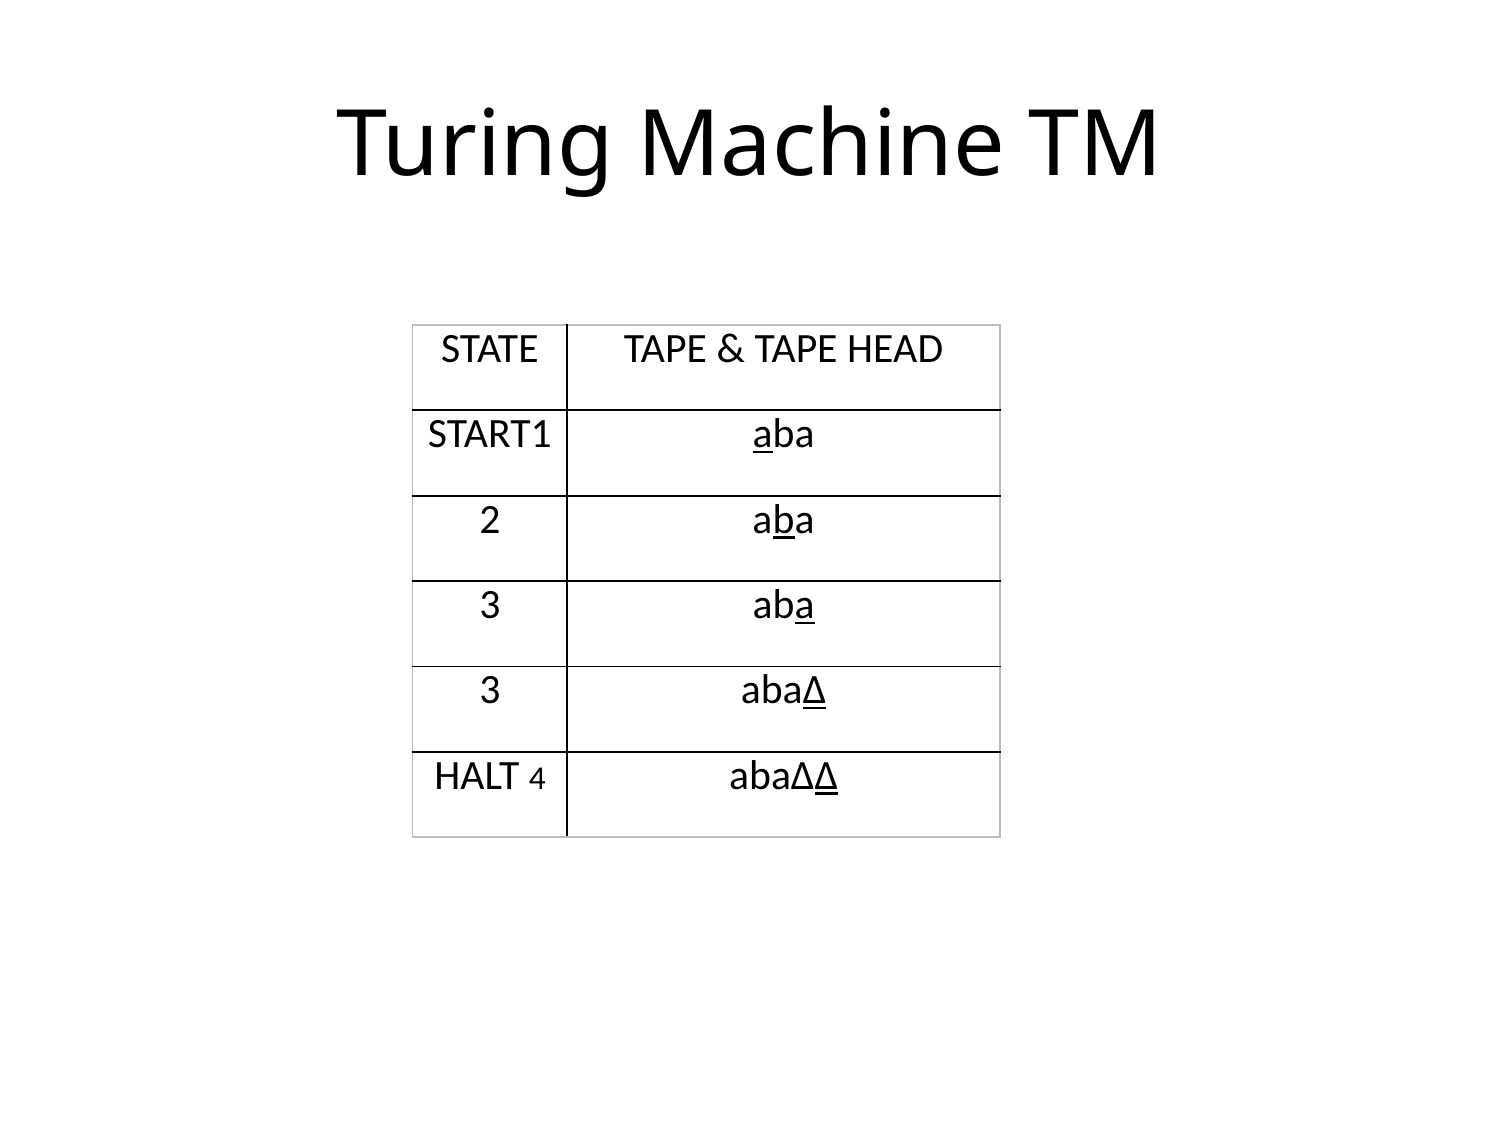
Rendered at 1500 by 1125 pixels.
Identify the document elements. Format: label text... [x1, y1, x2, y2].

table_cell abaΔ [568, 667, 999, 751]
table_cell 3 [413, 582, 566, 666]
table_cell aba [568, 411, 999, 495]
table_cell aba [568, 582, 999, 666]
table_cell HALT 4 [413, 753, 566, 836]
table_header STATE [413, 326, 566, 409]
table_header TAPE & TAPE HEAD [568, 326, 999, 409]
title Turing Machine TM [75, 45, 1425, 233]
table_cell aba [568, 497, 999, 580]
table_cell 3 [413, 667, 566, 751]
table_cell abaΔΔ [568, 753, 999, 836]
table_cell START1 [413, 411, 566, 495]
table_cell 2 [413, 497, 566, 580]
